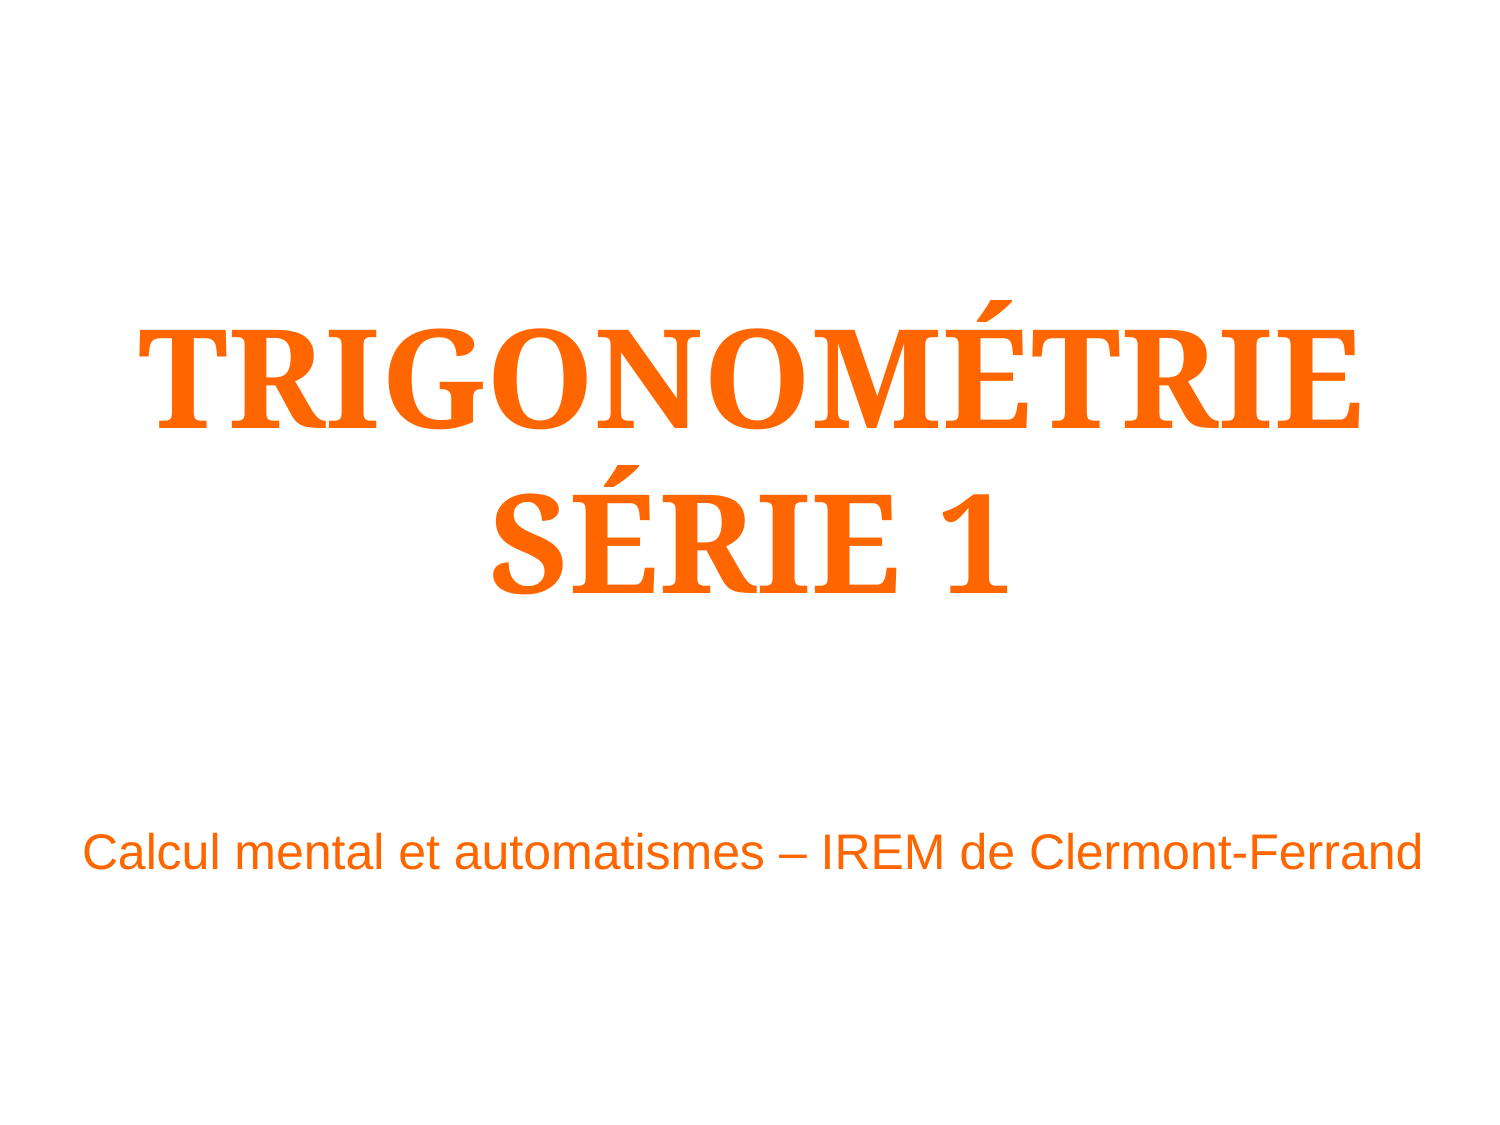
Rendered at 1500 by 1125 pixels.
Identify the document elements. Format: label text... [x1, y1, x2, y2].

text_box Calcul mental et automatismes – IREM de Clermont-Ferrand [3, 739, 1500, 960]
title Trigonométrie Série 1 [3, 302, 1500, 610]
